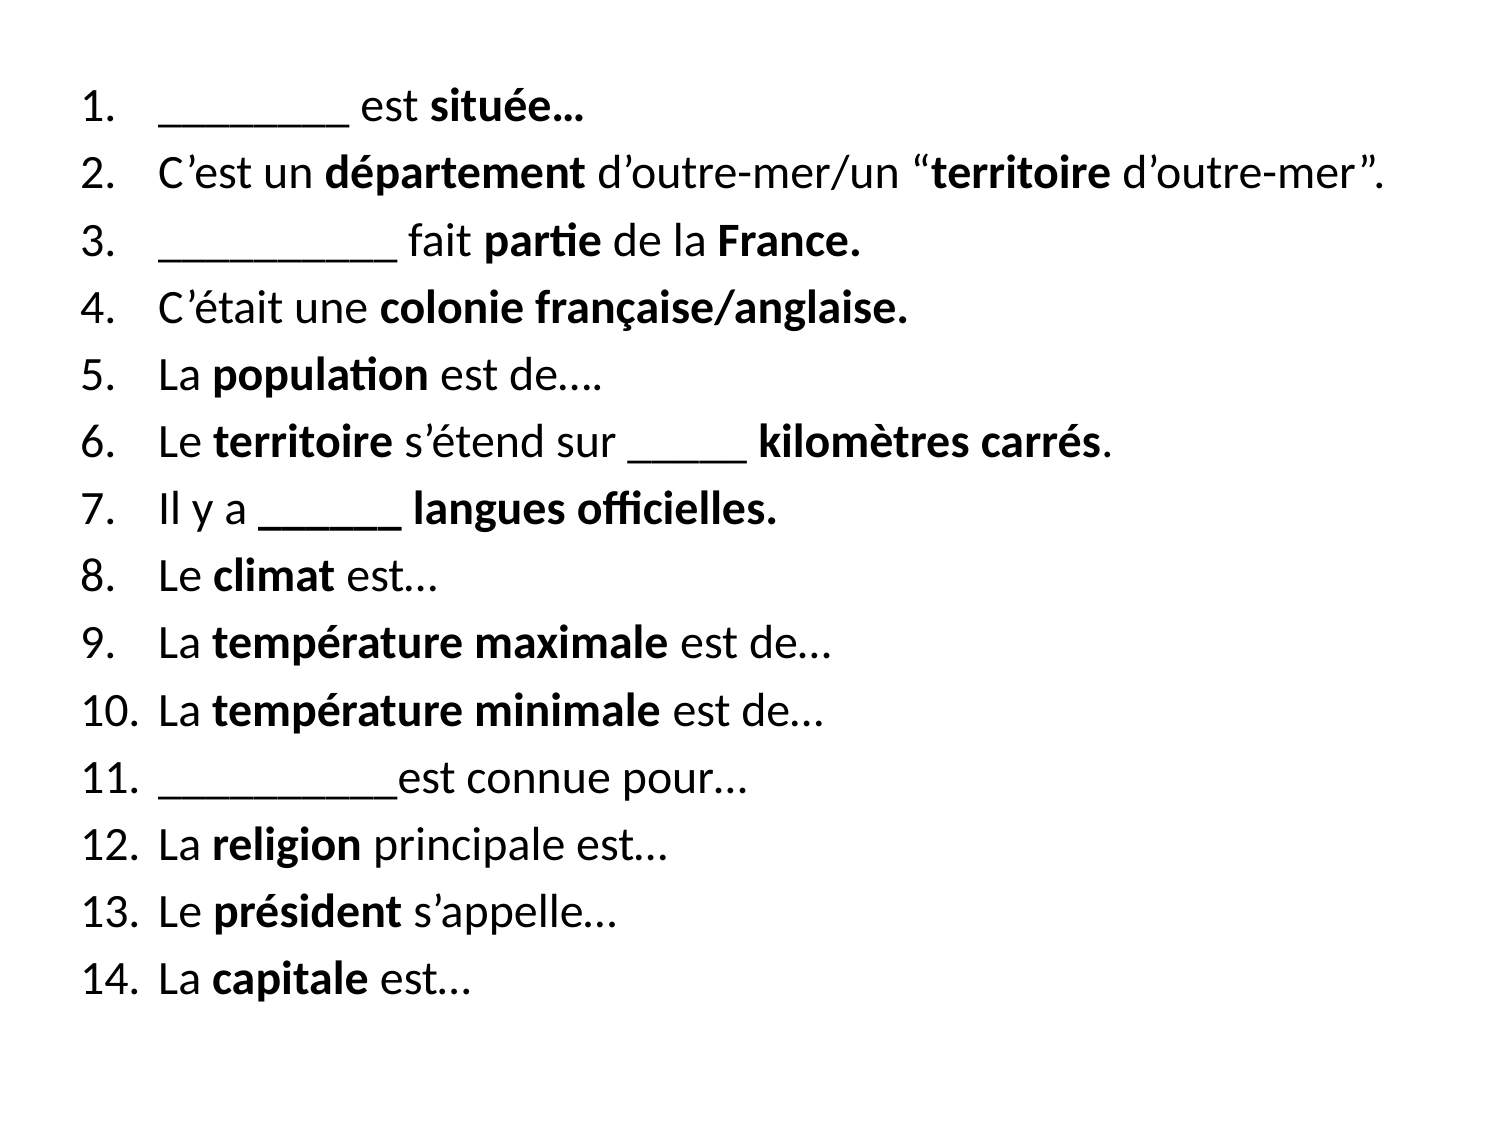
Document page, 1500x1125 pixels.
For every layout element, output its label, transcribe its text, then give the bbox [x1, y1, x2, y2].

list ________ est située… C’est un département d’outre-mer/un “territoire d’outre-mer”. __________ fait partie de la France. C’était une colonie française/anglaise. La population est de…. Le territoire s’étend sur _____ kilomètres carrés. Il y a ______ langues officielles. Le climat est… La température maximale est de… La température minimale est de… __________est connue pour… La religion principale est… Le président s’appelle… La capitale est… [64, 66, 1415, 1047]
